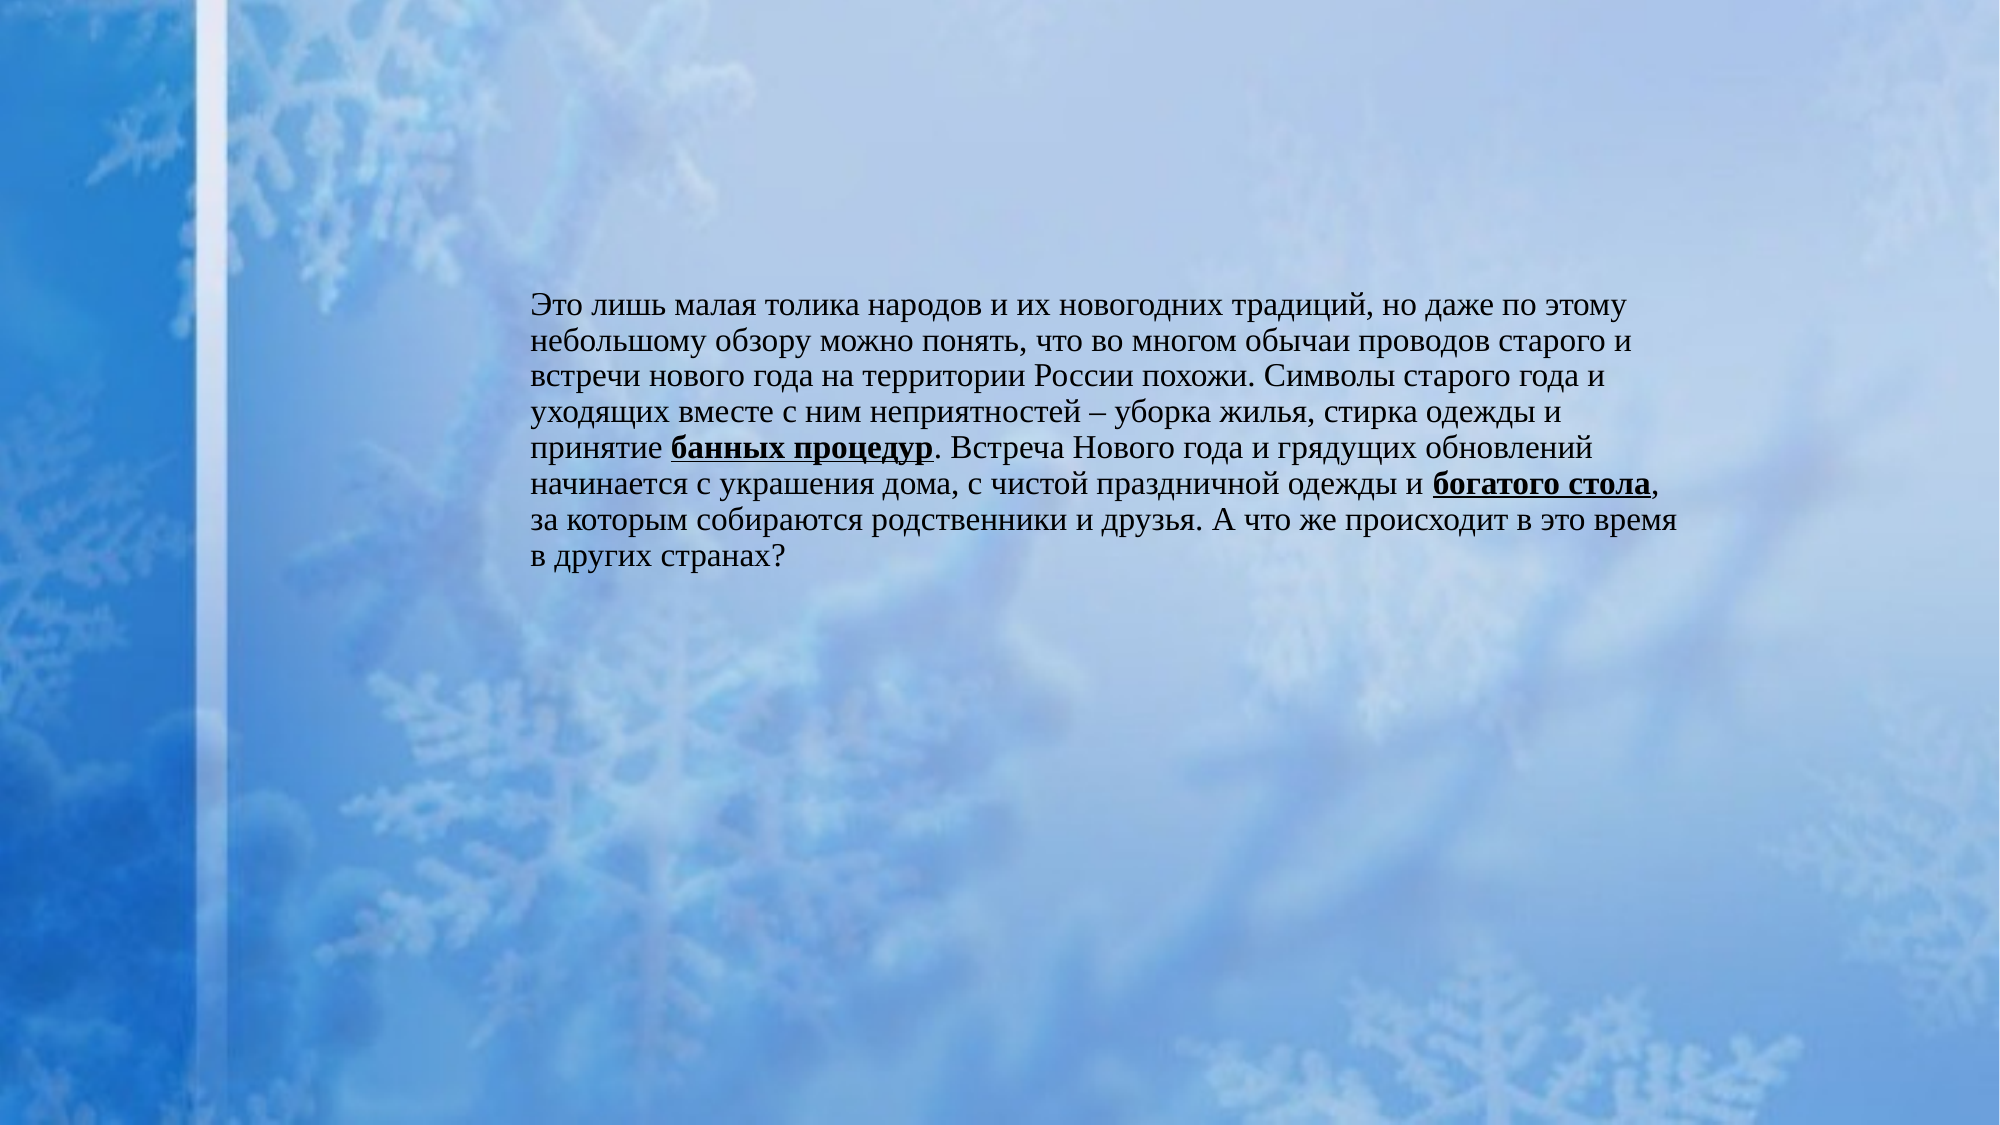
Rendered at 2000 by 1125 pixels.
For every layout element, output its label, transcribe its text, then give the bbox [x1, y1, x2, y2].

list Это лишь малая толика народов и их новогодних традиций, но даже по этому небольшому обзору можно понять, что во многом обычаи проводов старого и встречи нового года на территории России похожи. Символы старого года и уходящих вместе с ним неприятностей – уборка жилья, стирка одежды и принятие банных процедур. Встреча Нового года и грядущих обновлений начинается с украшения дома, с чистой праздничной одежды и богатого стола, за которым собираются родственники и друзья. А что же происходит в это время в других странах? [515, 278, 1708, 1041]
picture [0, 0, 2000, 1125]
